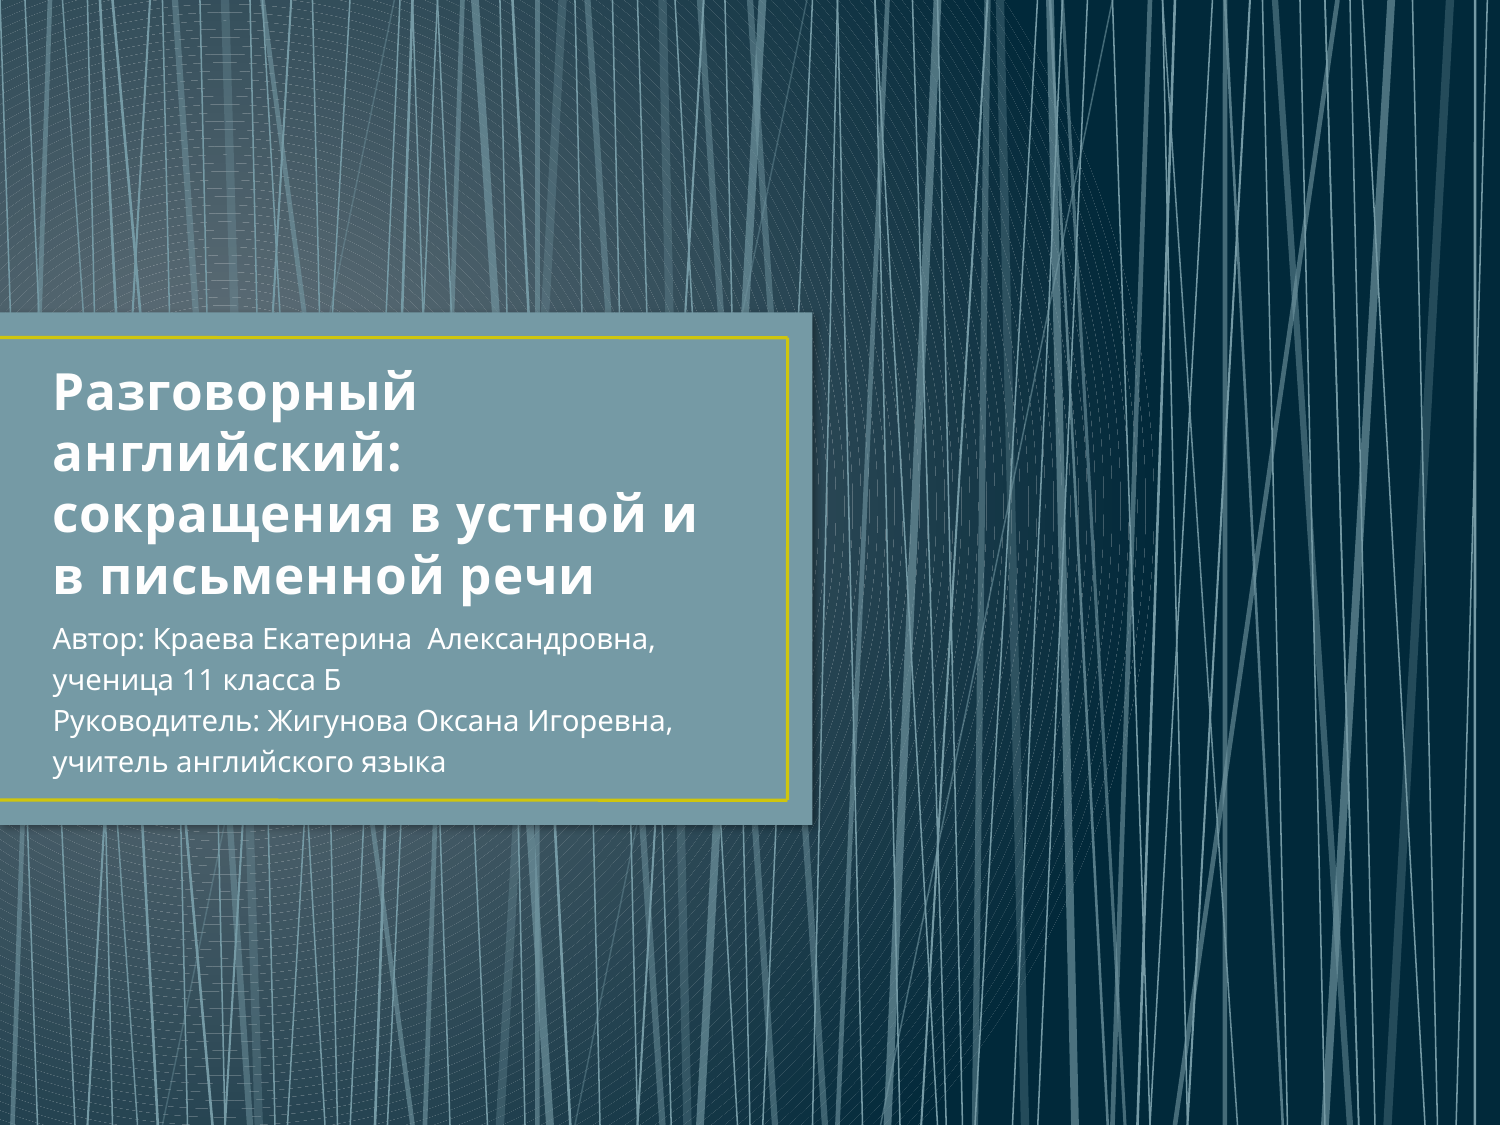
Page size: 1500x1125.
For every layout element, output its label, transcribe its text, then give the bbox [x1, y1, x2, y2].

title Разговорный английский: сокращения в устной и в письменной речи [37, 349, 763, 612]
subtitle Автор: Краева Екатерина Александровна, ученица 11 класса Б Руководитель: Жигунова Оксана Игоревна, учитель английского языка [37, 612, 763, 788]
